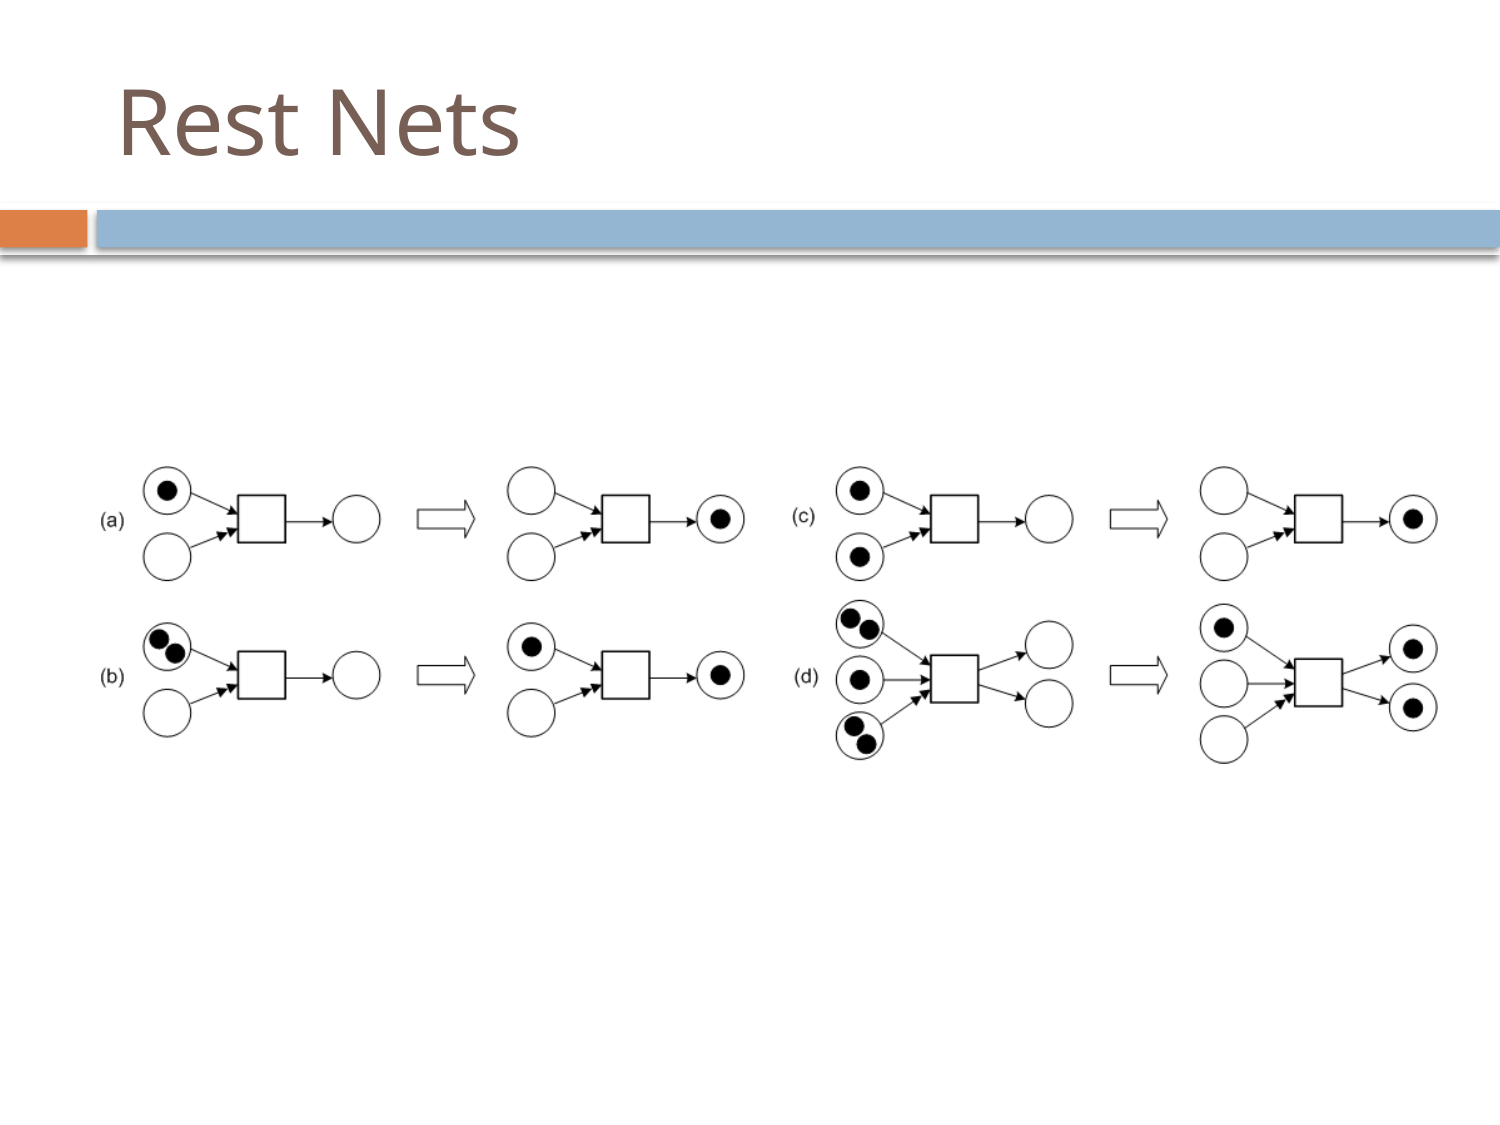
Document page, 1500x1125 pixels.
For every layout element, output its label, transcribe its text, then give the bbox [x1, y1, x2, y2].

title Rest Nets [100, 37, 1438, 200]
picture [100, 465, 1439, 765]
